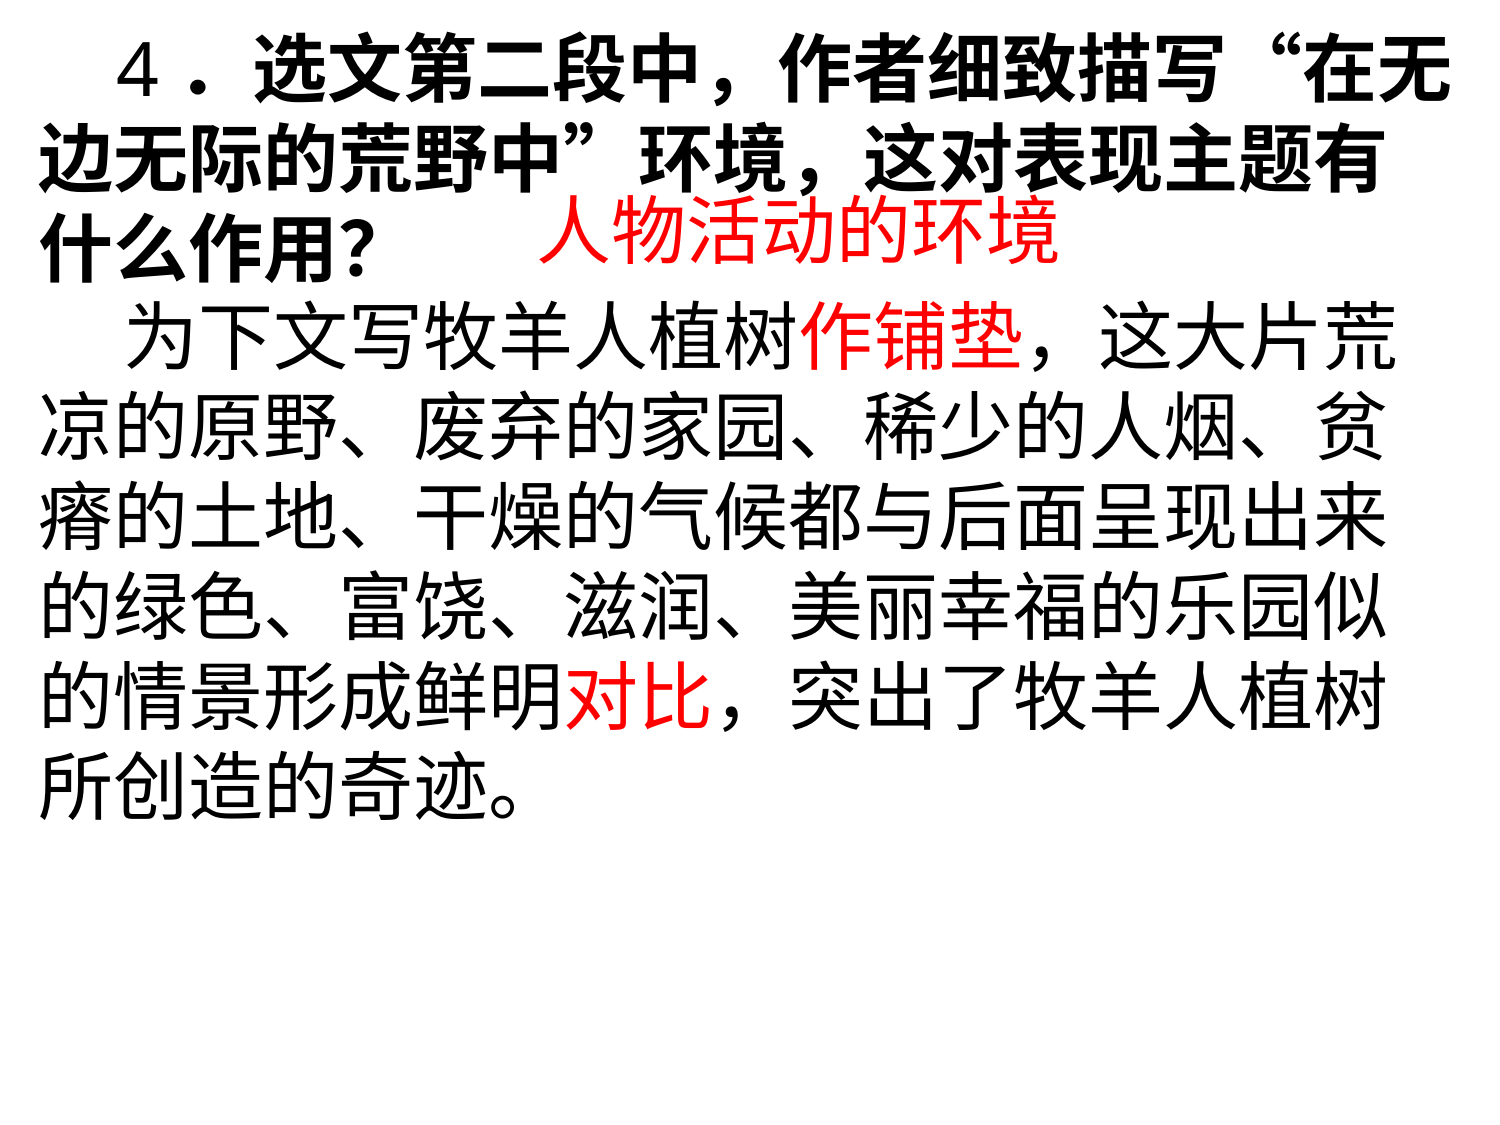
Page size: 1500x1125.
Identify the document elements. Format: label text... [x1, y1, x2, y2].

text_box 为下文写牧羊人植树作铺垫，这大片荒凉的原野、废弃的家园、稀少的人烟、贫瘠的土地、干燥的气候都与后面呈现出来的绿色、富饶、滋润、美丽幸福的乐园似的情景形成鲜明对比，突出了牧羊人植树所创造的奇迹。 [23, 282, 1476, 837]
text_box 人物活动的环境 [522, 176, 1338, 282]
text_box 4．选文第二段中，作者细致描写“在无边无际的荒野中”环境，这对表现主题有什么作用？ [23, 14, 1476, 282]
